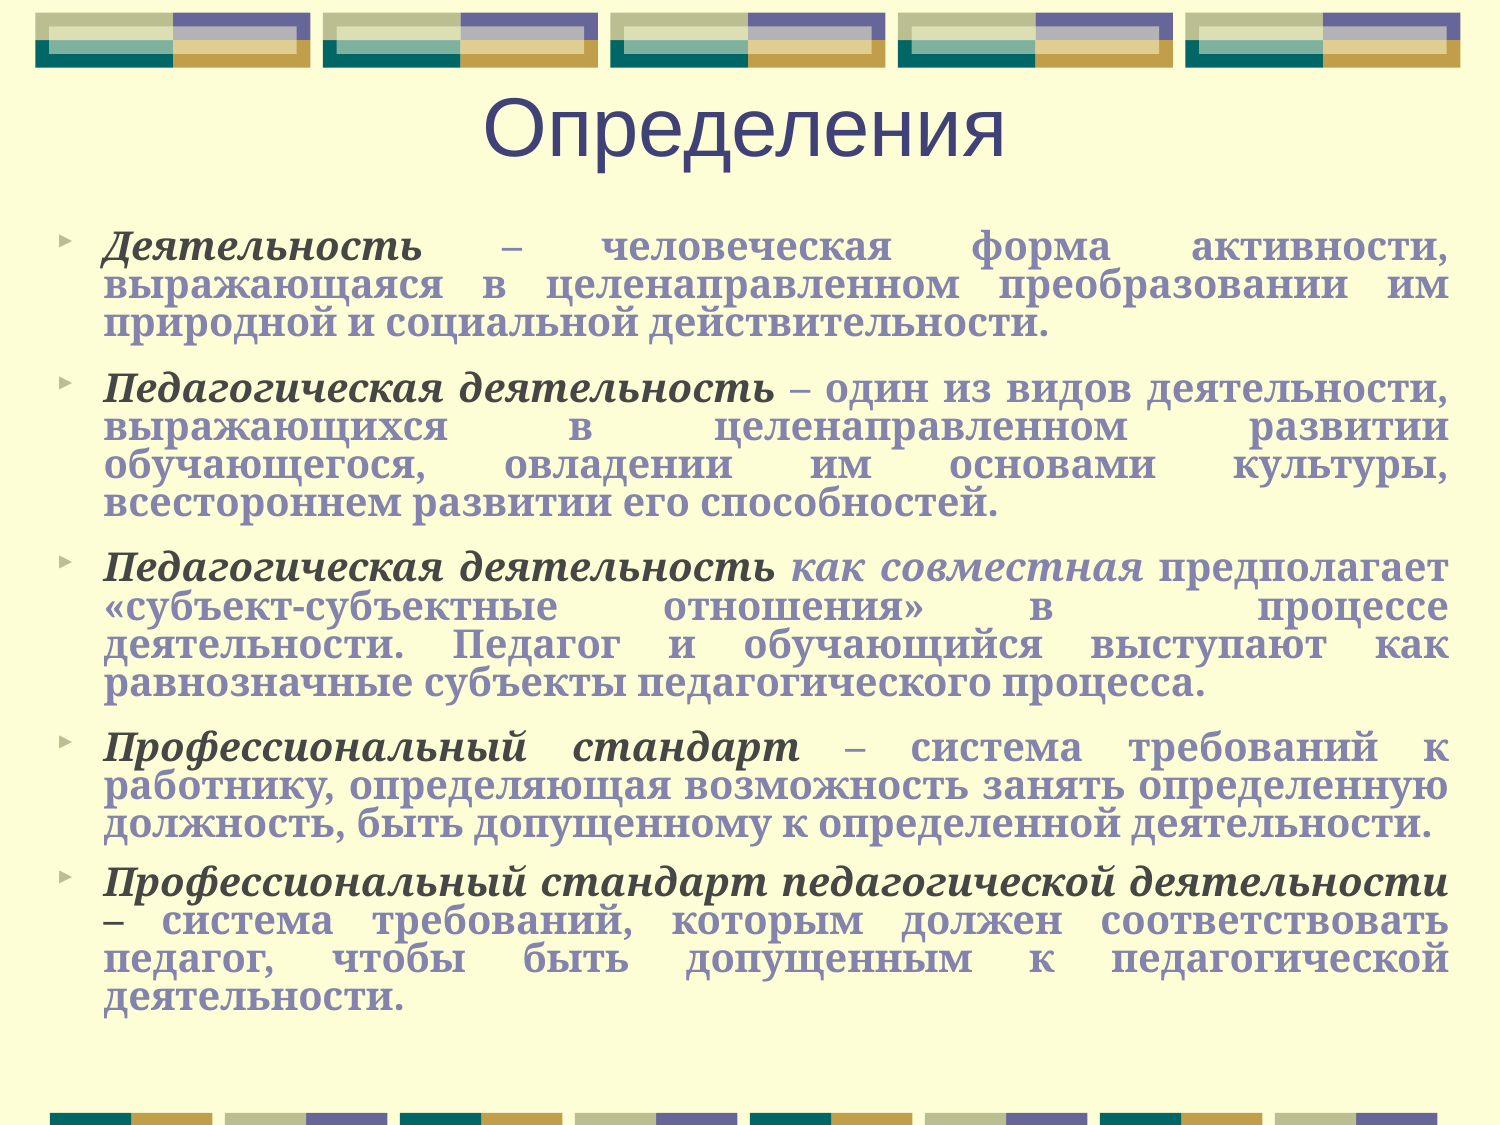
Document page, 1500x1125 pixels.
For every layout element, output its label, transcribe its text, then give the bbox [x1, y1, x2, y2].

text_box Деятельность – человеческая форма активности, выражающаяся в целенаправленном преобразовании им природной и социальной действительности. Педагогическая деятельность – один из видов деятельности, выражающихся в целенаправленном развитии обучающегося, овладении им основами культуры, всестороннем развитии его способностей. Педагогическая деятельность как совместная предполагает «субъект-субъектные отношения» в процессе деятельности. Педагог и обучающийся выступают как равнозначные субъекты педагогического процесса. Профессиональный стандарт – система требований к работнику, определяющая возможность занять определенную должность, быть допущенному к определенной деятельности. Профессиональный стандарт педагогической деятельности – система требований, которым должен соответствовать педагог, чтобы быть допущенным к педагогической деятельности. [35, 222, 1464, 1074]
title Определения [70, 46, 1421, 200]
